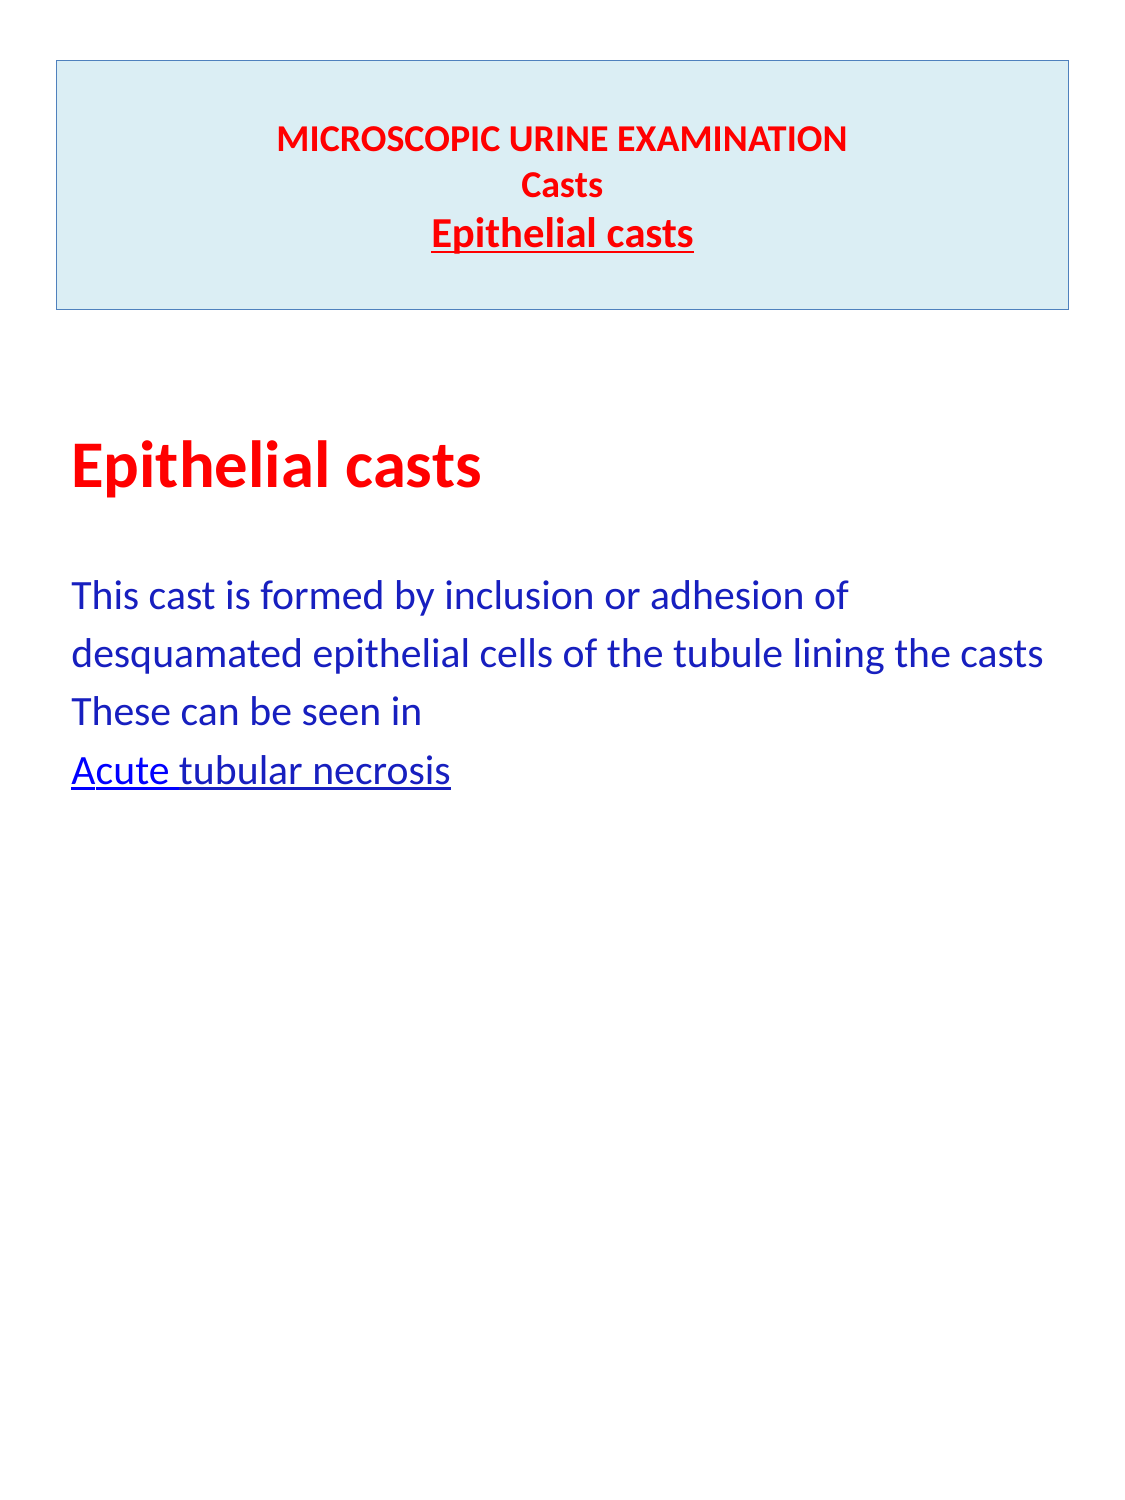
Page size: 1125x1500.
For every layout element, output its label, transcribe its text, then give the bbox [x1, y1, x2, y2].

title MICROSCOPIC URINE EXAMINATION Casts Epithelial casts [56, 60, 1069, 310]
list Epithelial casts This cast is formed by inclusion or adhesion of desquamated epithelial cells of the tubule lining the casts These can be seen in Acute tubular necrosis [56, 350, 1069, 1340]
